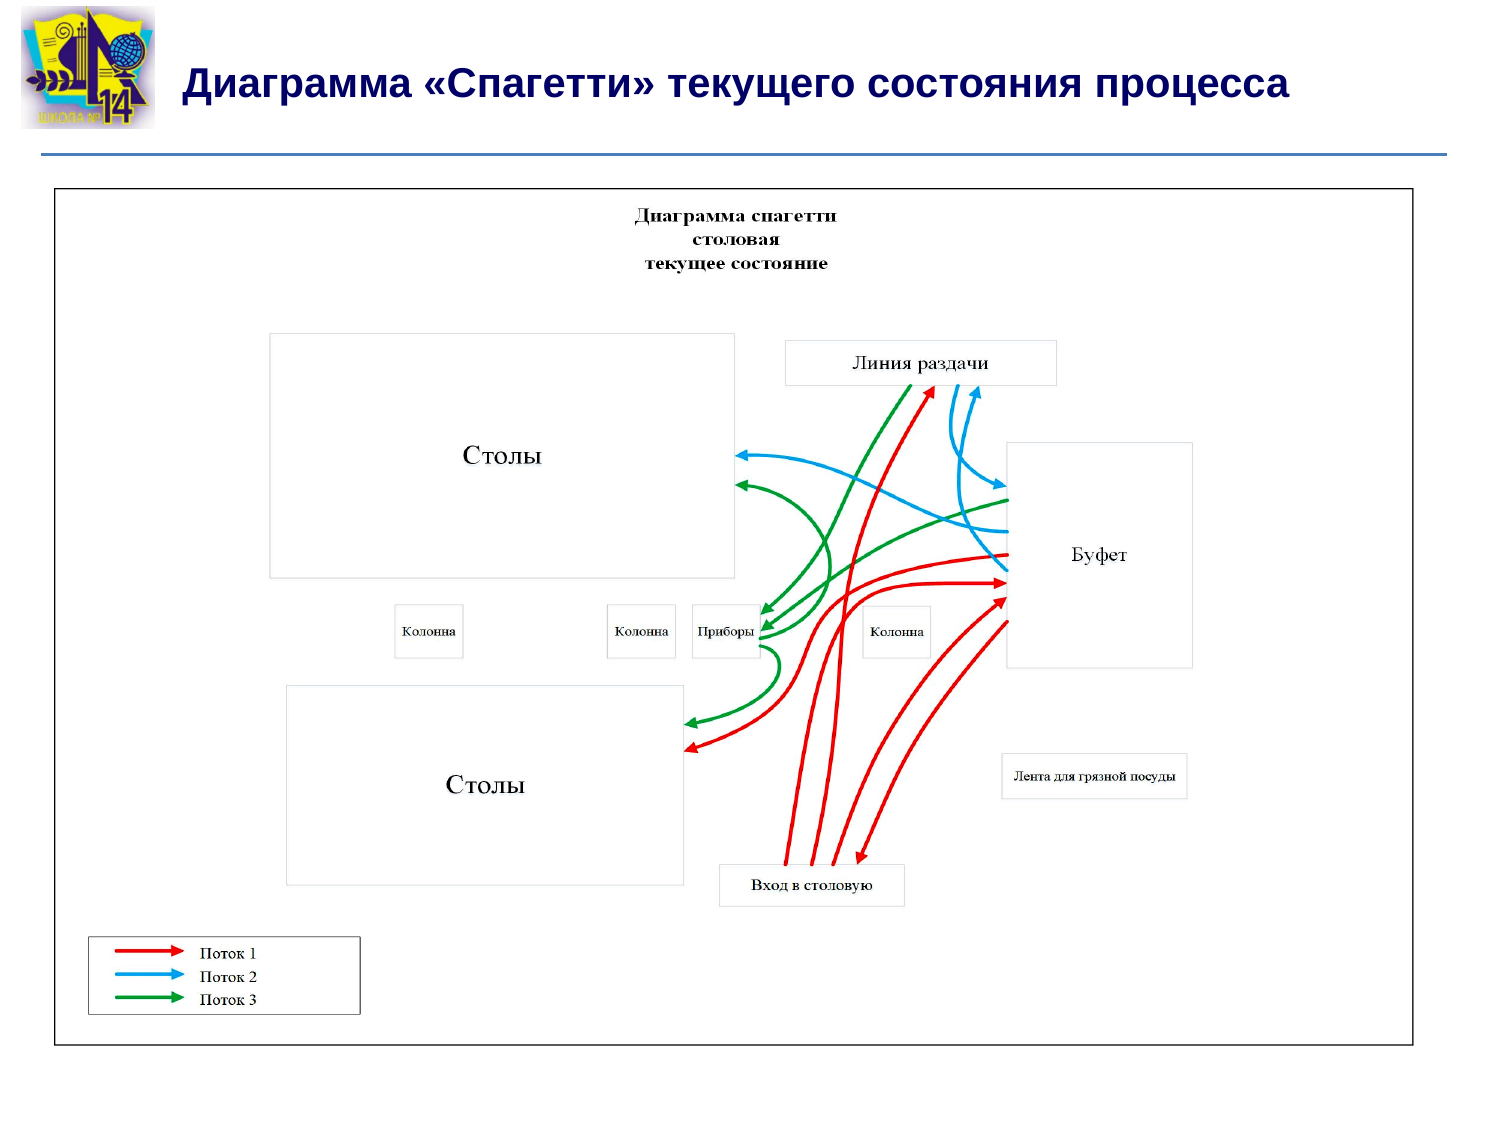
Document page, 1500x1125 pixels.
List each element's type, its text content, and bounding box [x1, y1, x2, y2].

picture [52, 187, 1414, 1046]
picture [21, 6, 156, 129]
text_box Диаграмма «Спагетти» текущего состояния процесса [182, 55, 1364, 106]
